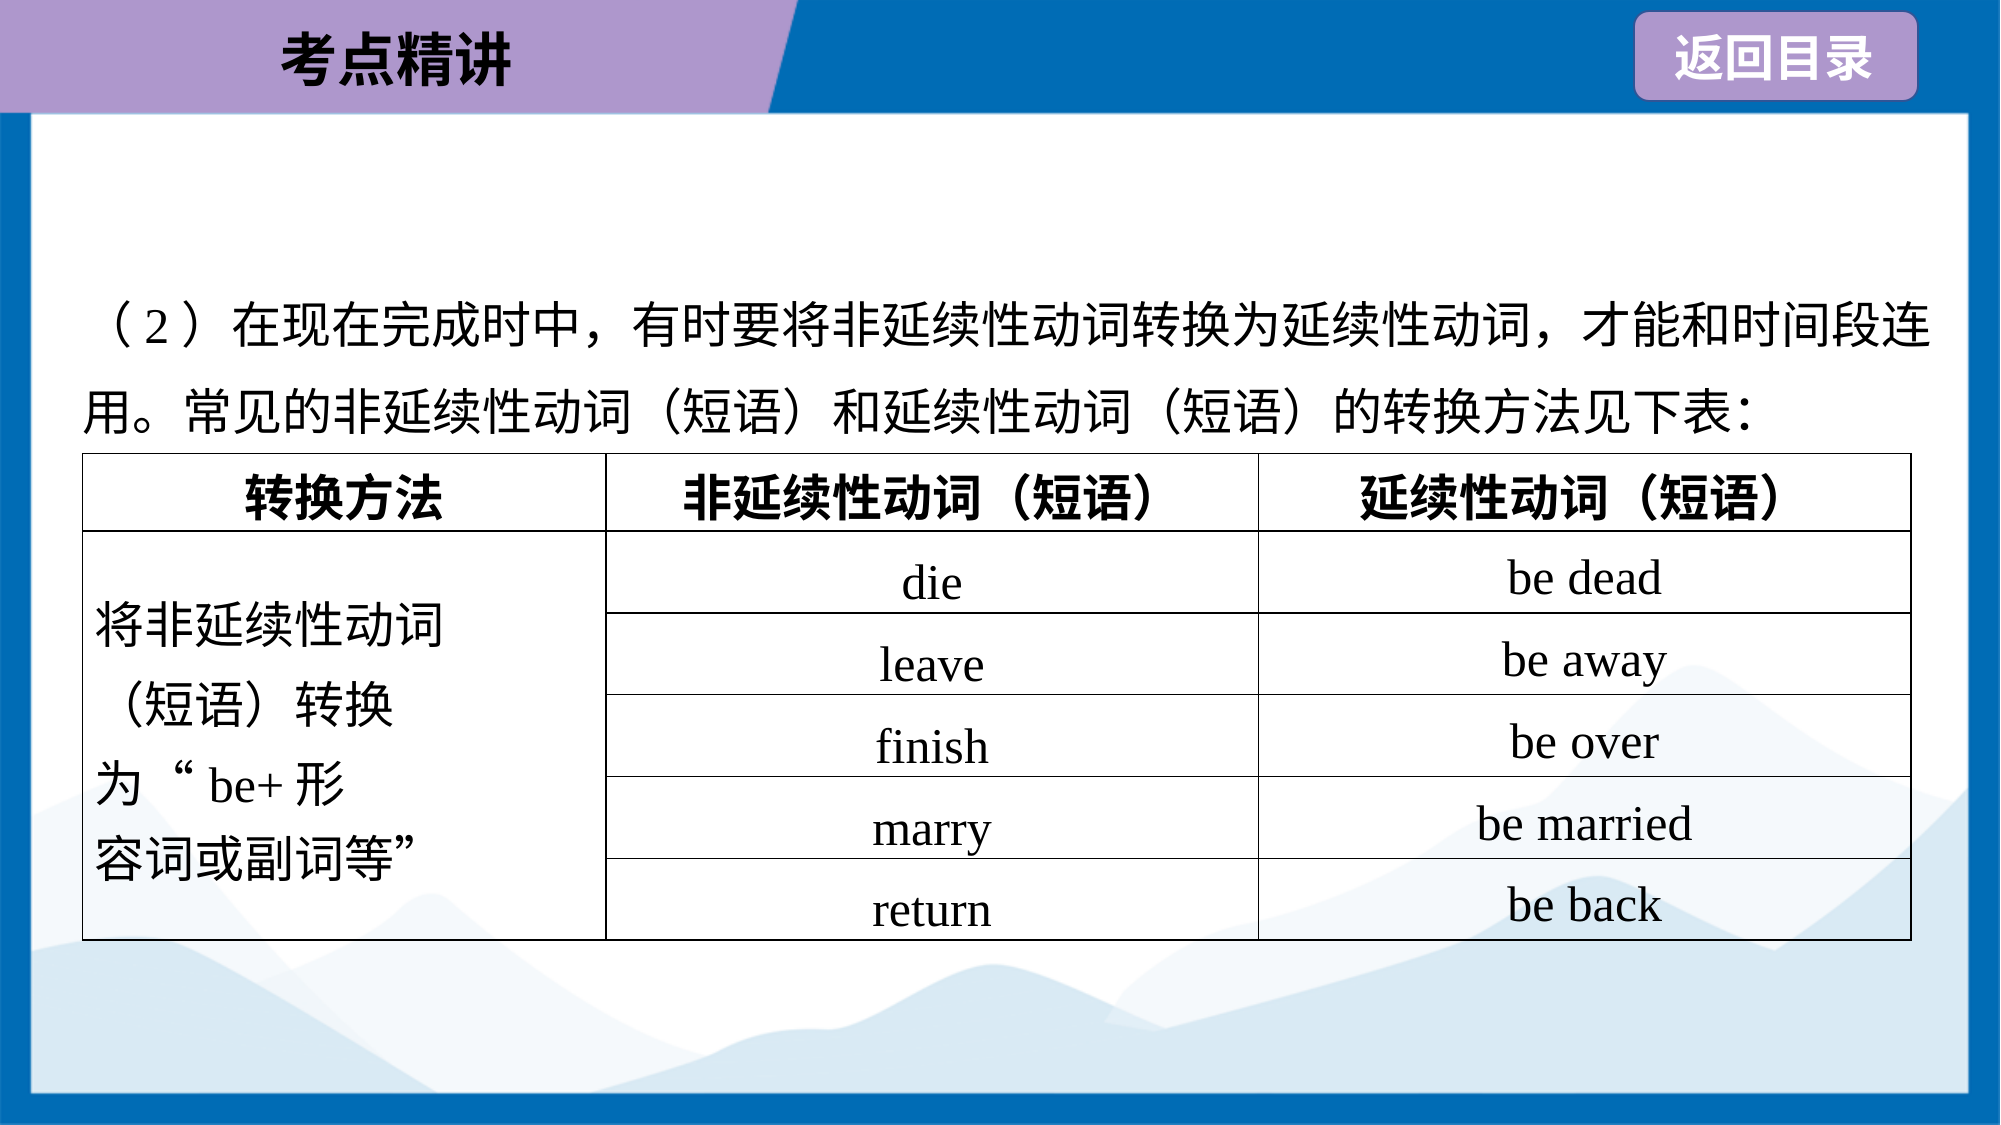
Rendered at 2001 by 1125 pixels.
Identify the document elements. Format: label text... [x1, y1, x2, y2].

table_cell be over [1259, 695, 1910, 776]
table_cell return [607, 859, 1258, 939]
table_cell die [607, 532, 1258, 612]
picture [0, 0, 2000, 1125]
table_header 延续性动词（短语） [1259, 454, 1910, 530]
table_cell be dead [1259, 532, 1910, 612]
table_cell be away [1259, 614, 1910, 694]
text_box （2）在现在完成时中，有时要将非延续性动词转换为延续性动词，才能和时间段连 用。常见的非延续性动词（短语）和延续性动词（短语）的转换方法见下表： [82, 261, 1917, 431]
table_cell 将非延续性动词 （短语）转换为“be+形 容词或副词等” [83, 532, 605, 939]
table_cell leave [607, 614, 1258, 694]
table_header 转换方法 [83, 454, 605, 530]
table_cell finish [607, 695, 1258, 776]
table_cell marry [607, 777, 1258, 858]
table_cell be back [1259, 859, 1910, 939]
table_cell be married [1259, 777, 1910, 858]
table_header 非延续性动词（短语） [607, 454, 1258, 530]
